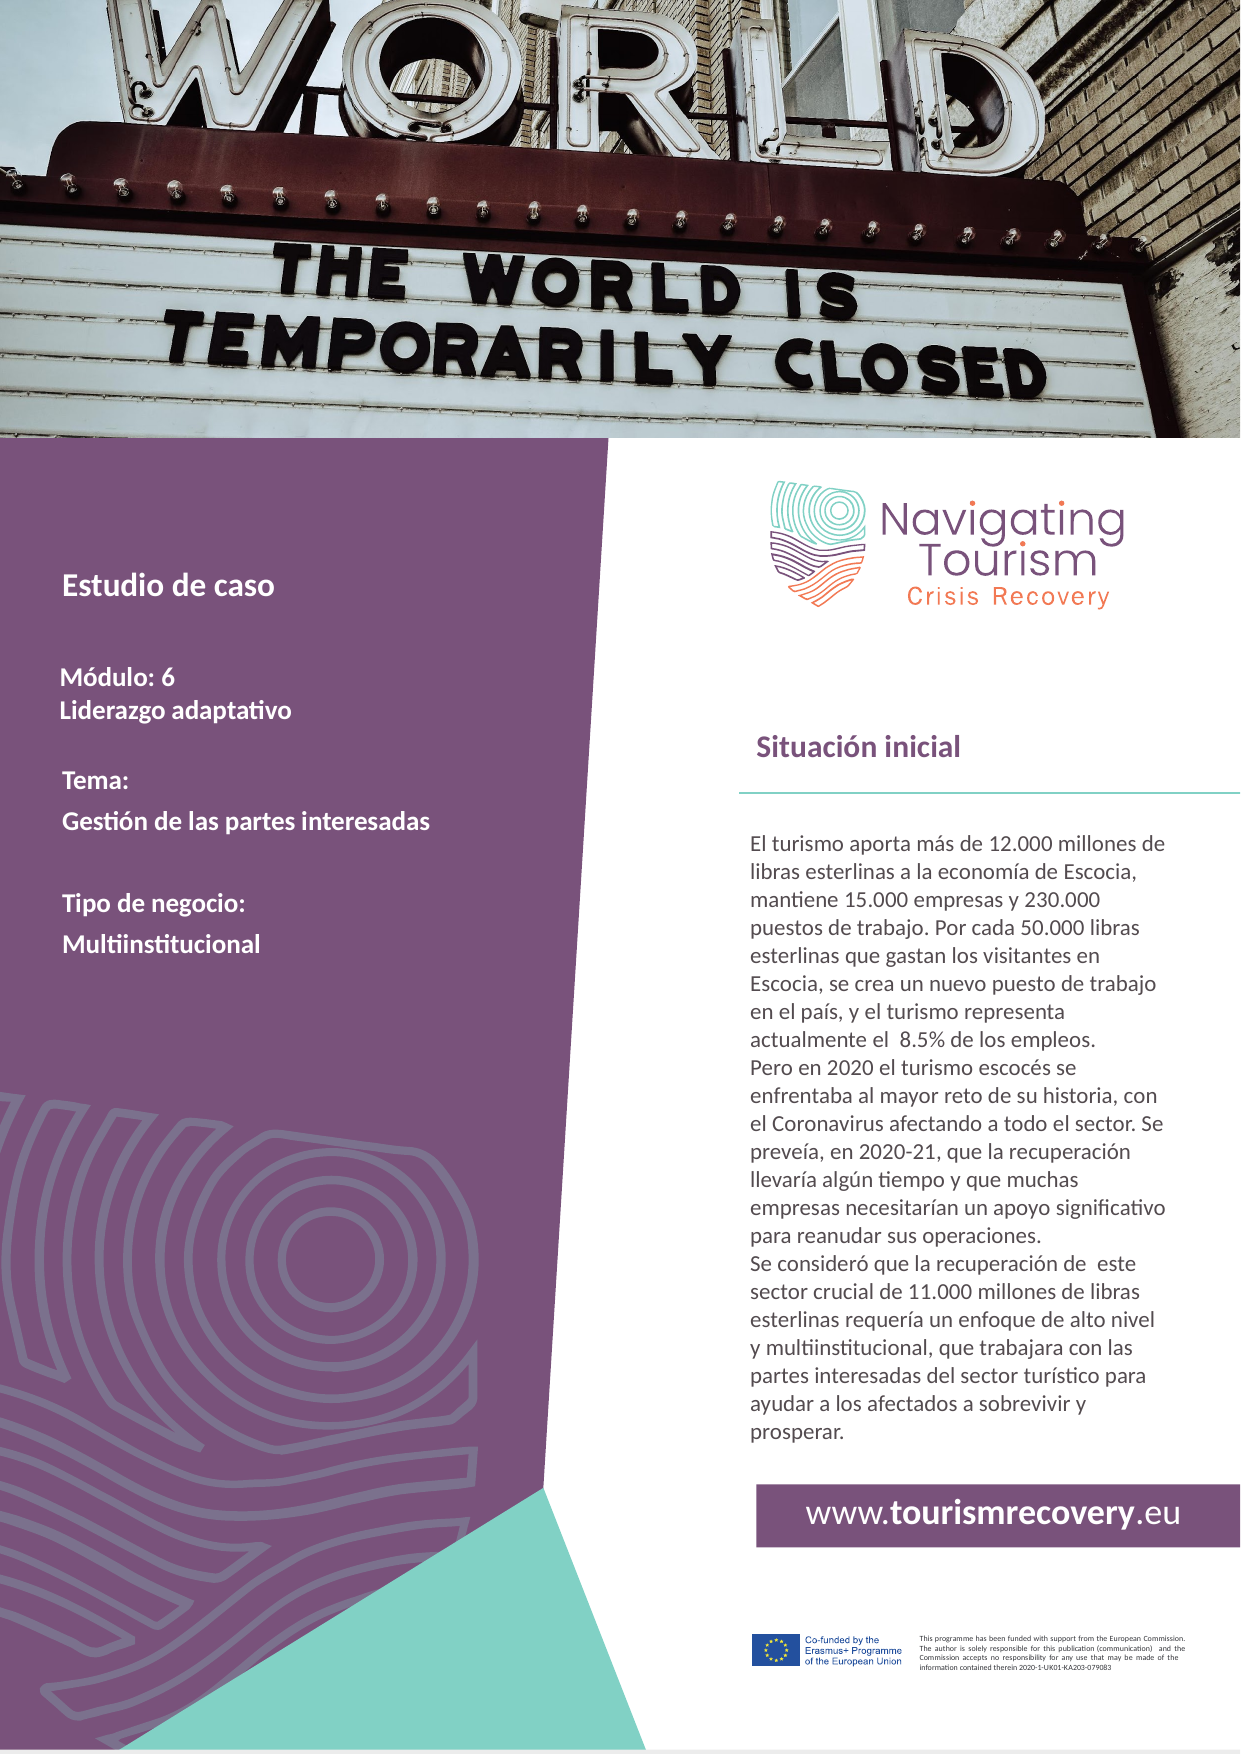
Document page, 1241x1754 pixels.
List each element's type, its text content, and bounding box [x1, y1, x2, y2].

list Situación inicial [741, 718, 1234, 786]
text_box Módulo: 6 Liderazgo adaptativo [44, 661, 578, 724]
list Tema: Gestión de las partes interesadas Tipo de negocio: Multiinstitucional [47, 768, 535, 831]
text_box El turismo aporta más de 12.000 millones de libras esterlinas a la economía de Escocia, mantiene 15.000 empresas y 230.000 puestos de trabajo. Por cada 50.000 libras esterlinas que gastan los visitantes en Escocia, se crea un nuevo puesto de trabajo en el país, y el turismo representa actualmente el 8.5% de los empleos. Pero en 2020 el turismo escocés se enfrentaba al mayor reto de su historia, con el Coronavirus afectando a todo el sector. Se preveía, en 2020-21, que la recuperación llevaría algún tiempo y que muchas empresas necesitarían un apoyo significativo para reanudar sus operaciones. Se consideró que la recuperación de este sector crucial de 11.000 millones de libras esterlinas requería un enfoque de alto nivel y multiinstitucional, que trabajara con las partes interesadas del sector turístico para ayudar a los afectados a sobrevivir y prosperar. [735, 820, 1184, 1353]
list Estudio de caso [47, 547, 535, 610]
picture [0, 0, 1241, 438]
